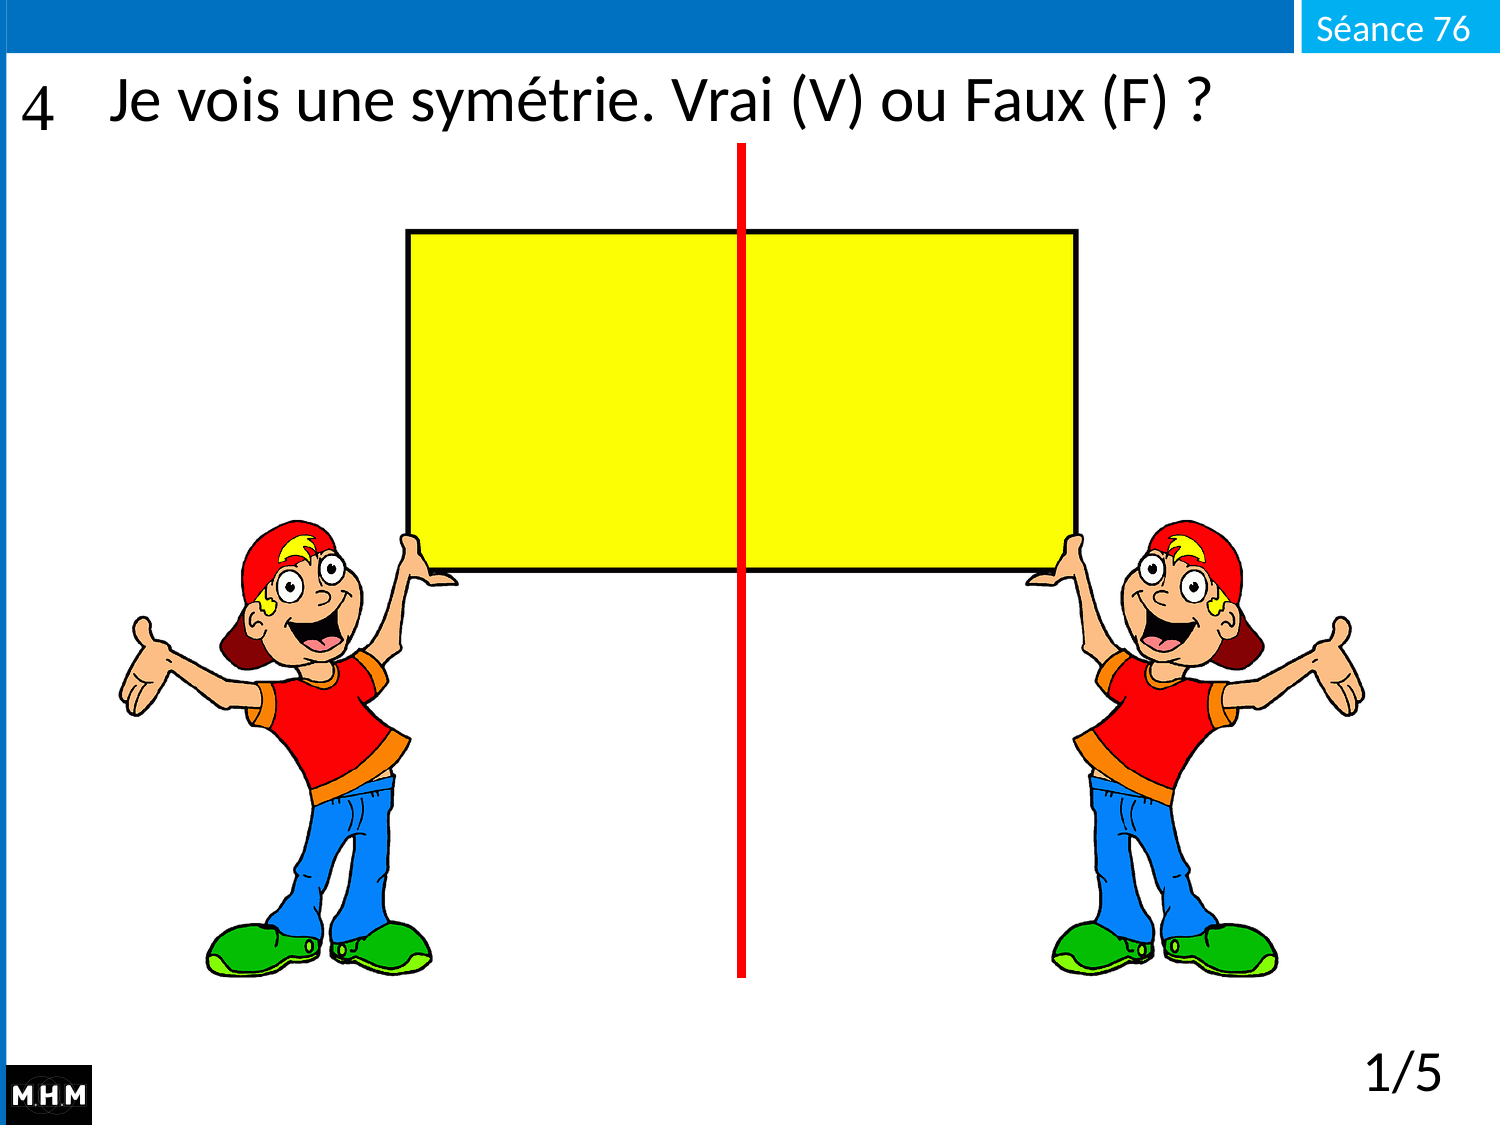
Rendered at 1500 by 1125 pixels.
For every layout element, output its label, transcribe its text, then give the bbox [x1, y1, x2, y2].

picture [6, 1065, 92, 1125]
title Je vois une symétrie. Vrai (V) ou Faux (F) ? [94, 57, 1389, 144]
picture [116, 228, 741, 979]
picture [742, 228, 1366, 979]
text_box 1/5 [1319, 1026, 1488, 1111]
